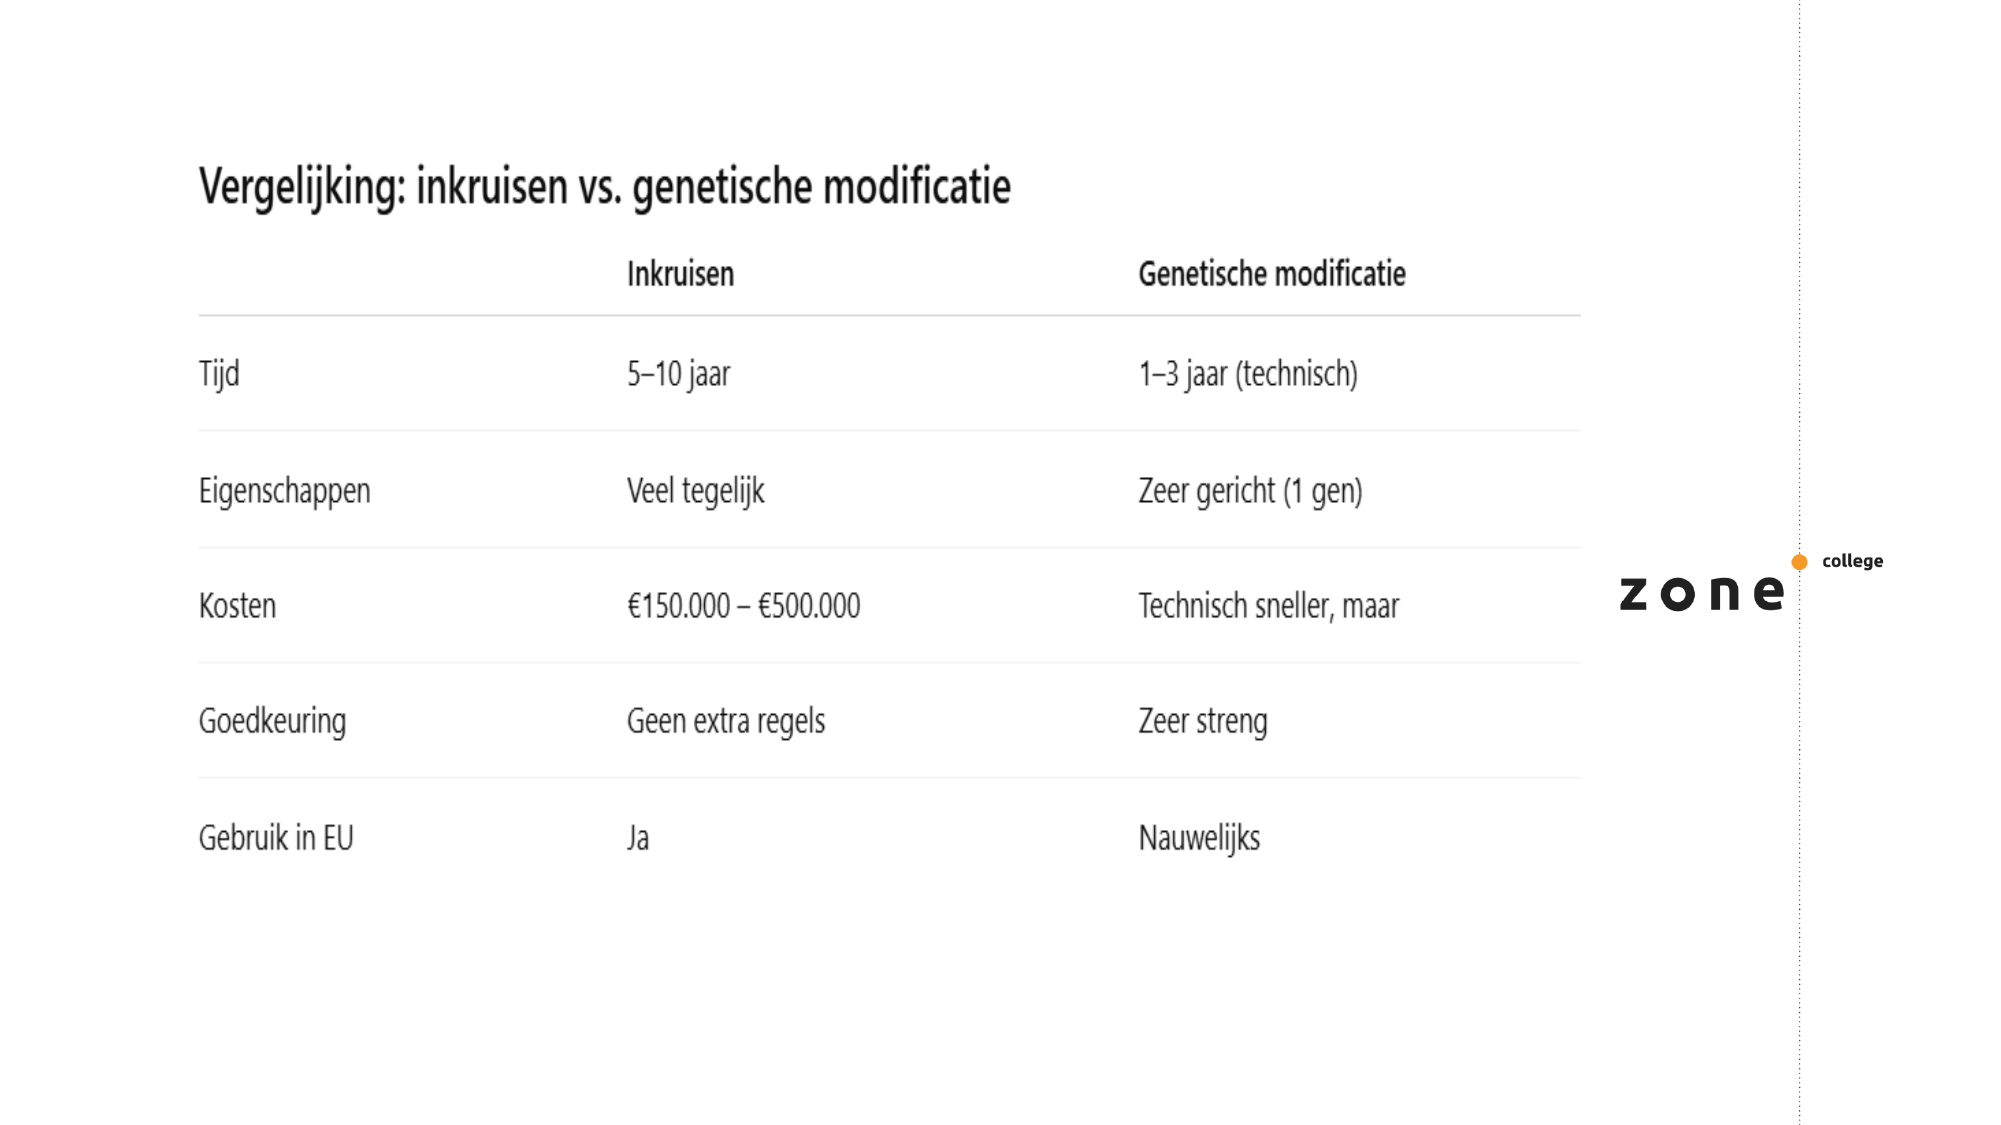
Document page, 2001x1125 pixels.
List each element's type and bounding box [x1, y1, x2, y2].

list [158, 102, 1581, 925]
picture [1596, 0, 2001, 1125]
